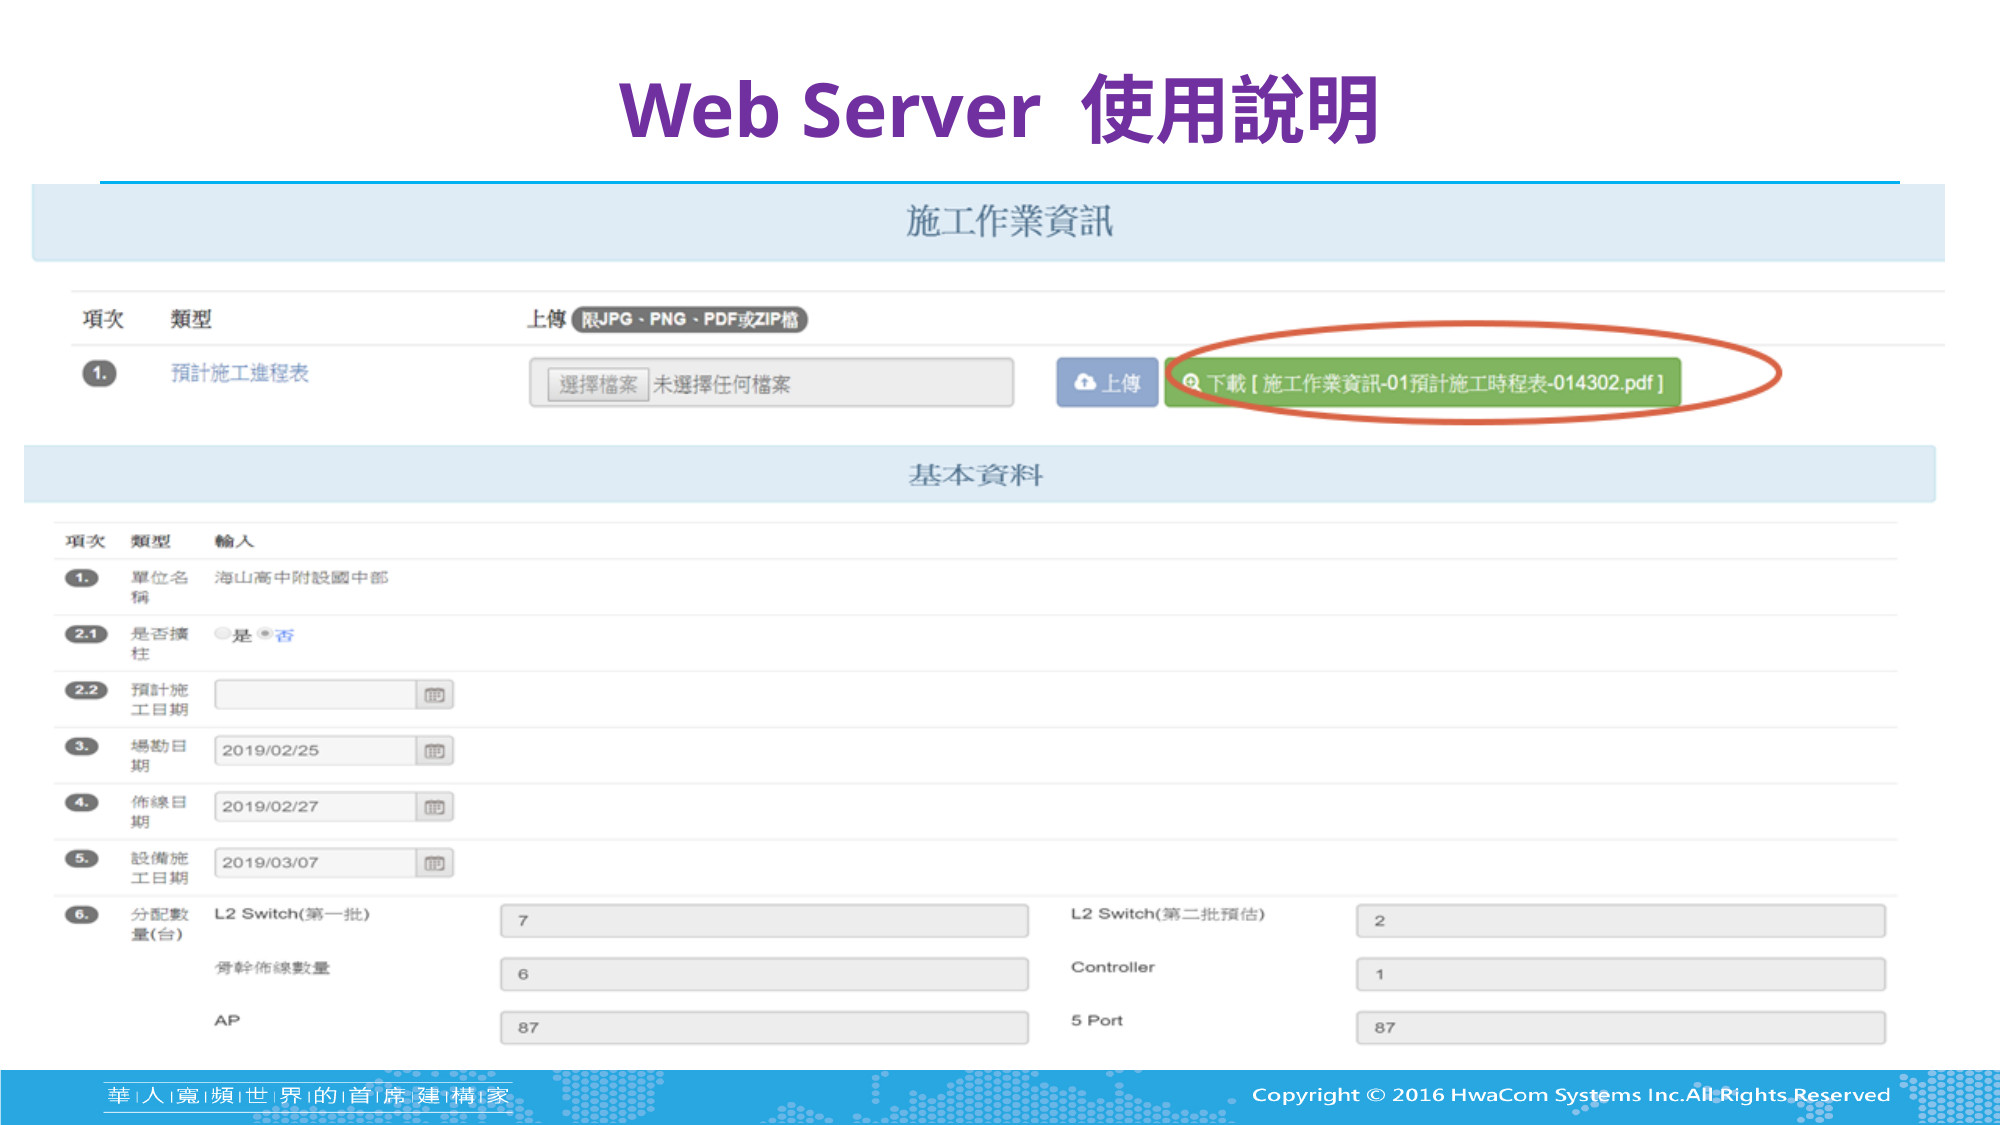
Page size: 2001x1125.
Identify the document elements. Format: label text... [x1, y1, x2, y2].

picture [24, 184, 1946, 1069]
picture [0, 1070, 2000, 1125]
title Web Server 使用說明 [99, 45, 1900, 171]
